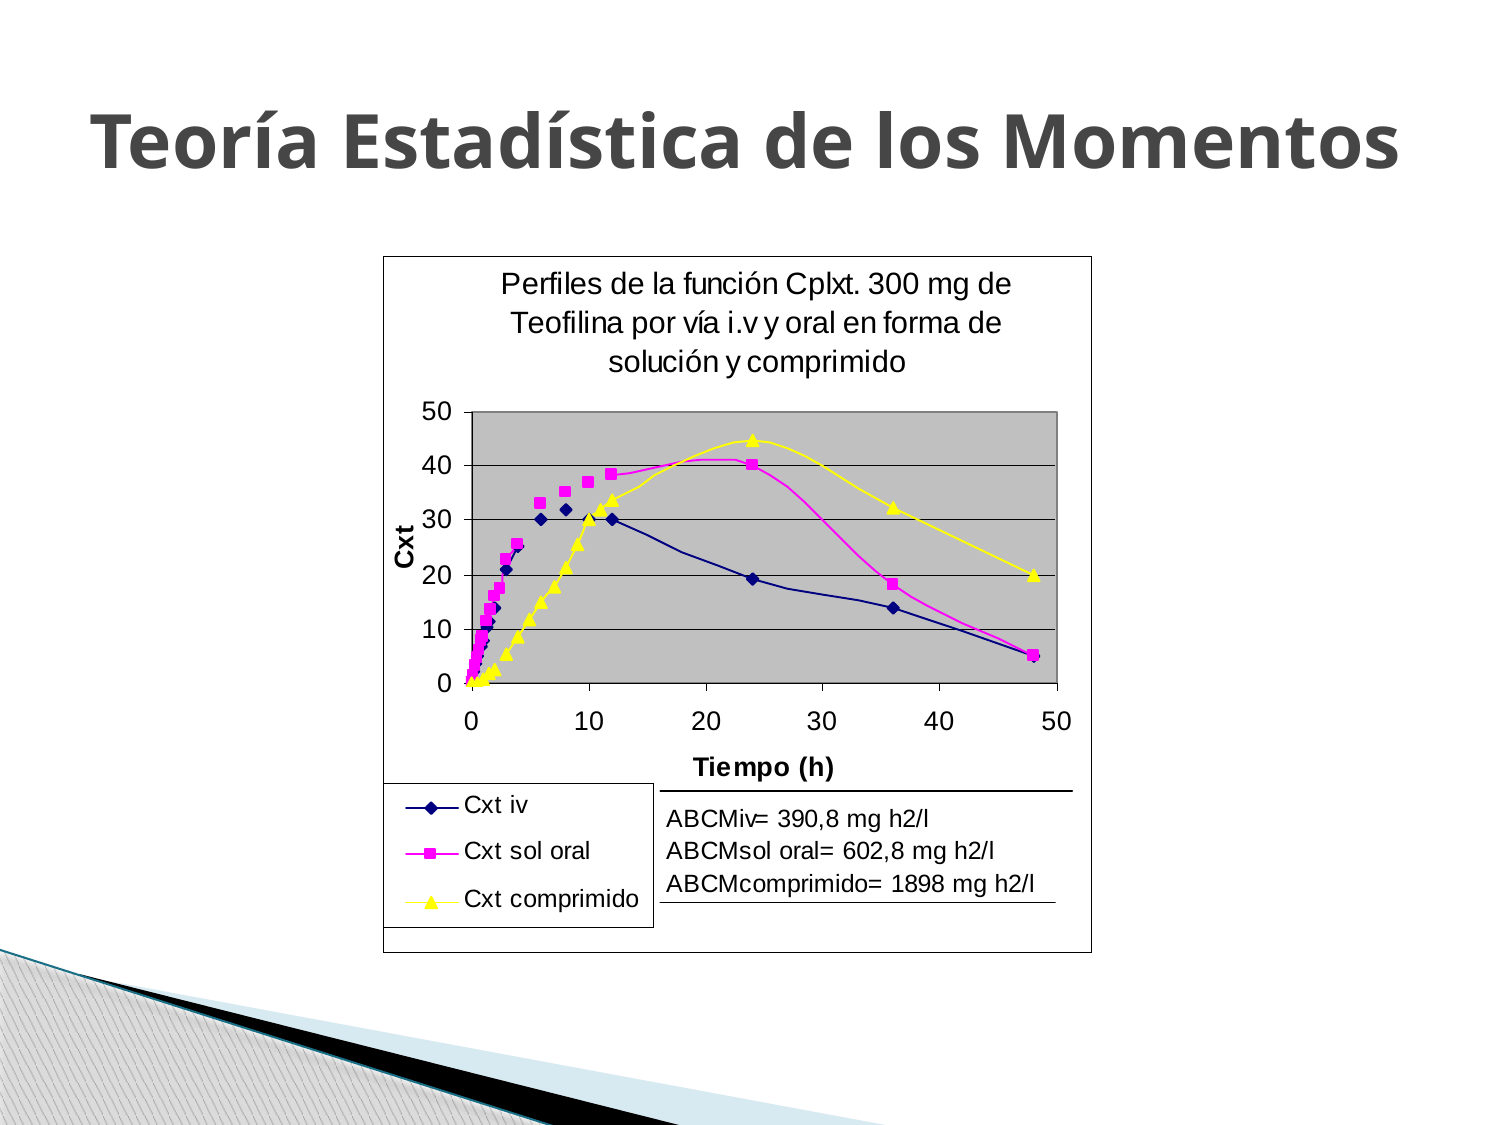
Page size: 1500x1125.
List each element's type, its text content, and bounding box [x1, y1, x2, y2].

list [373, 245, 1104, 963]
title Teoría Estadística de los Momentos [75, 45, 1425, 233]
